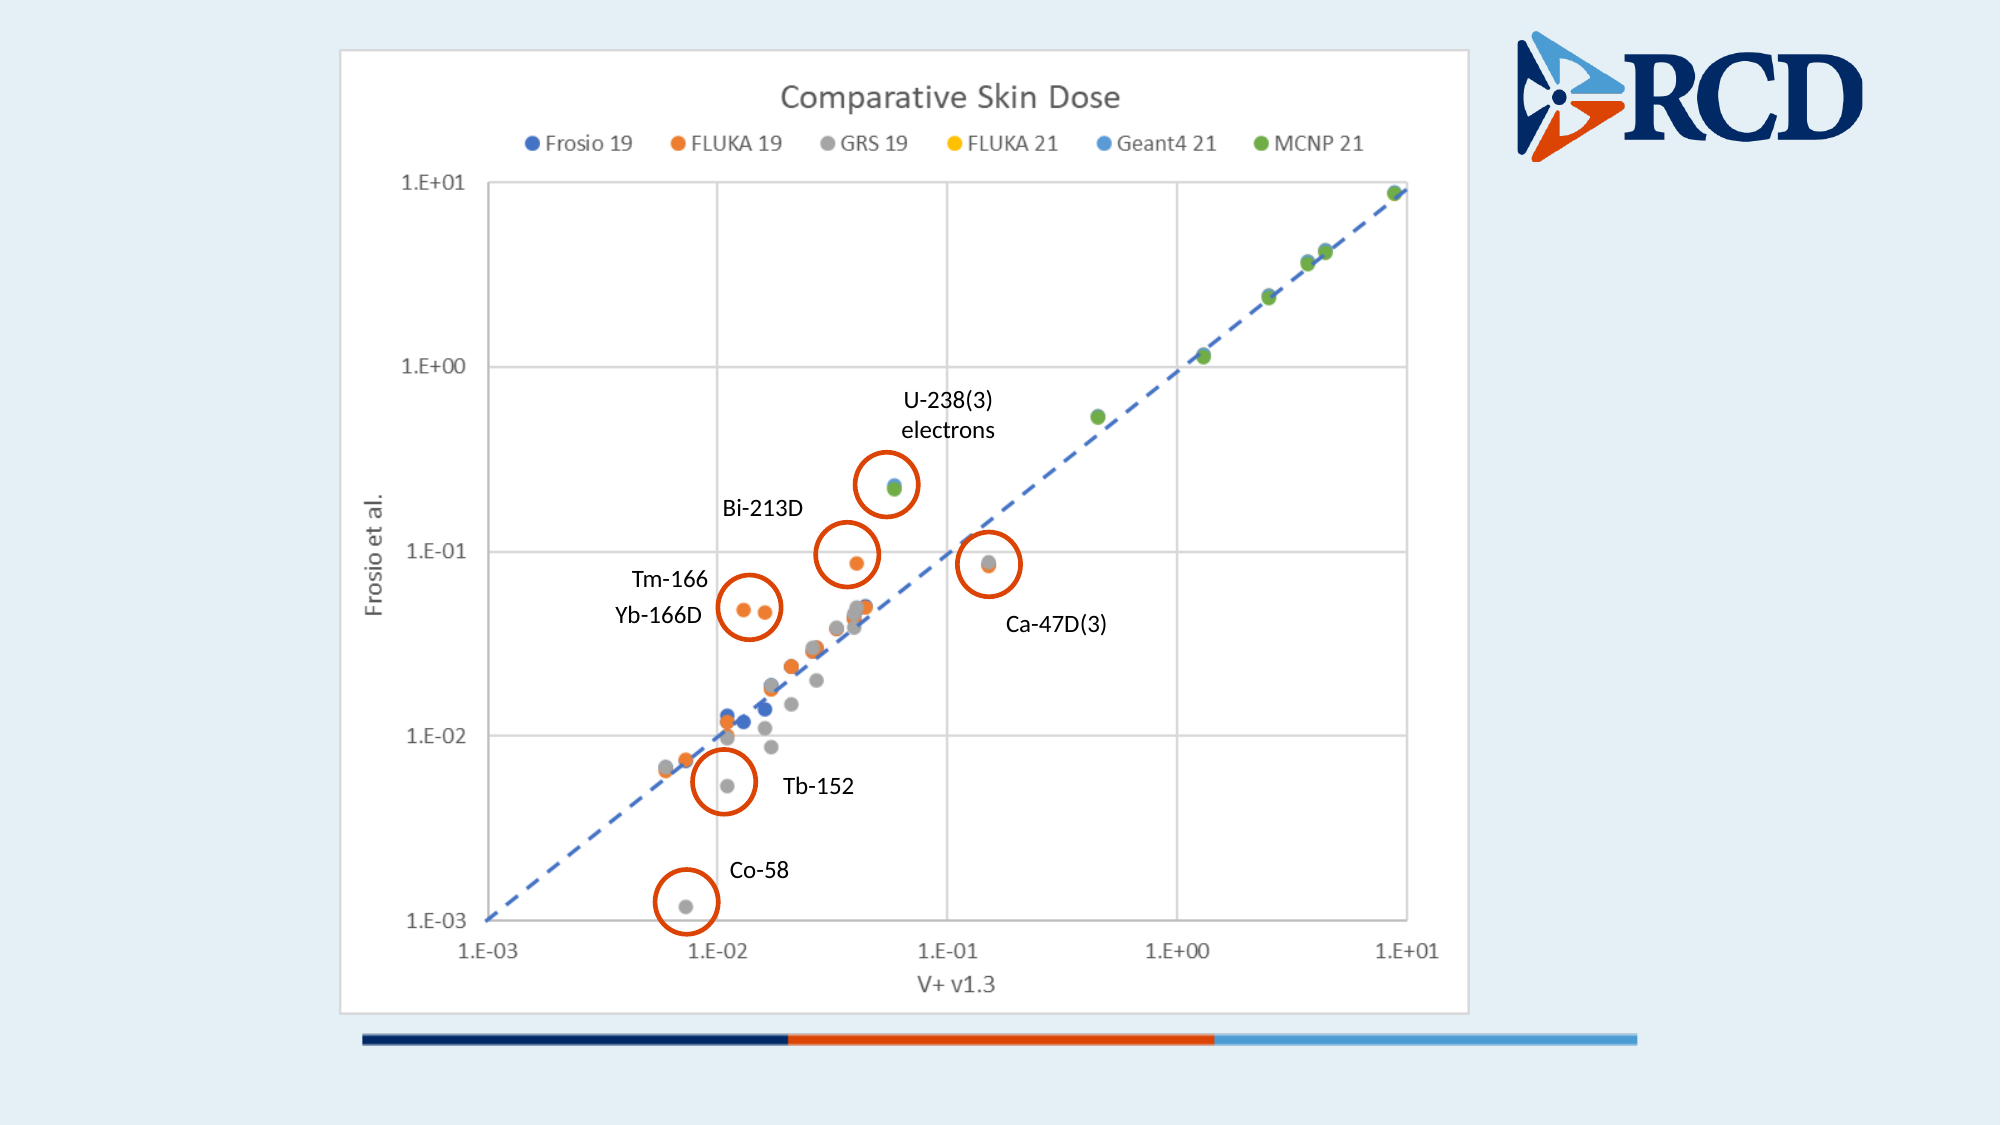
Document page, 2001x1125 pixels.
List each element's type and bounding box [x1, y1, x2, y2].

text_box [600, 554, 782, 640]
picture [339, 49, 1470, 1015]
text_box [707, 484, 879, 587]
text_box [692, 749, 870, 815]
text_box [957, 532, 1124, 646]
text_box [854, 376, 1011, 517]
text_box [655, 846, 806, 935]
